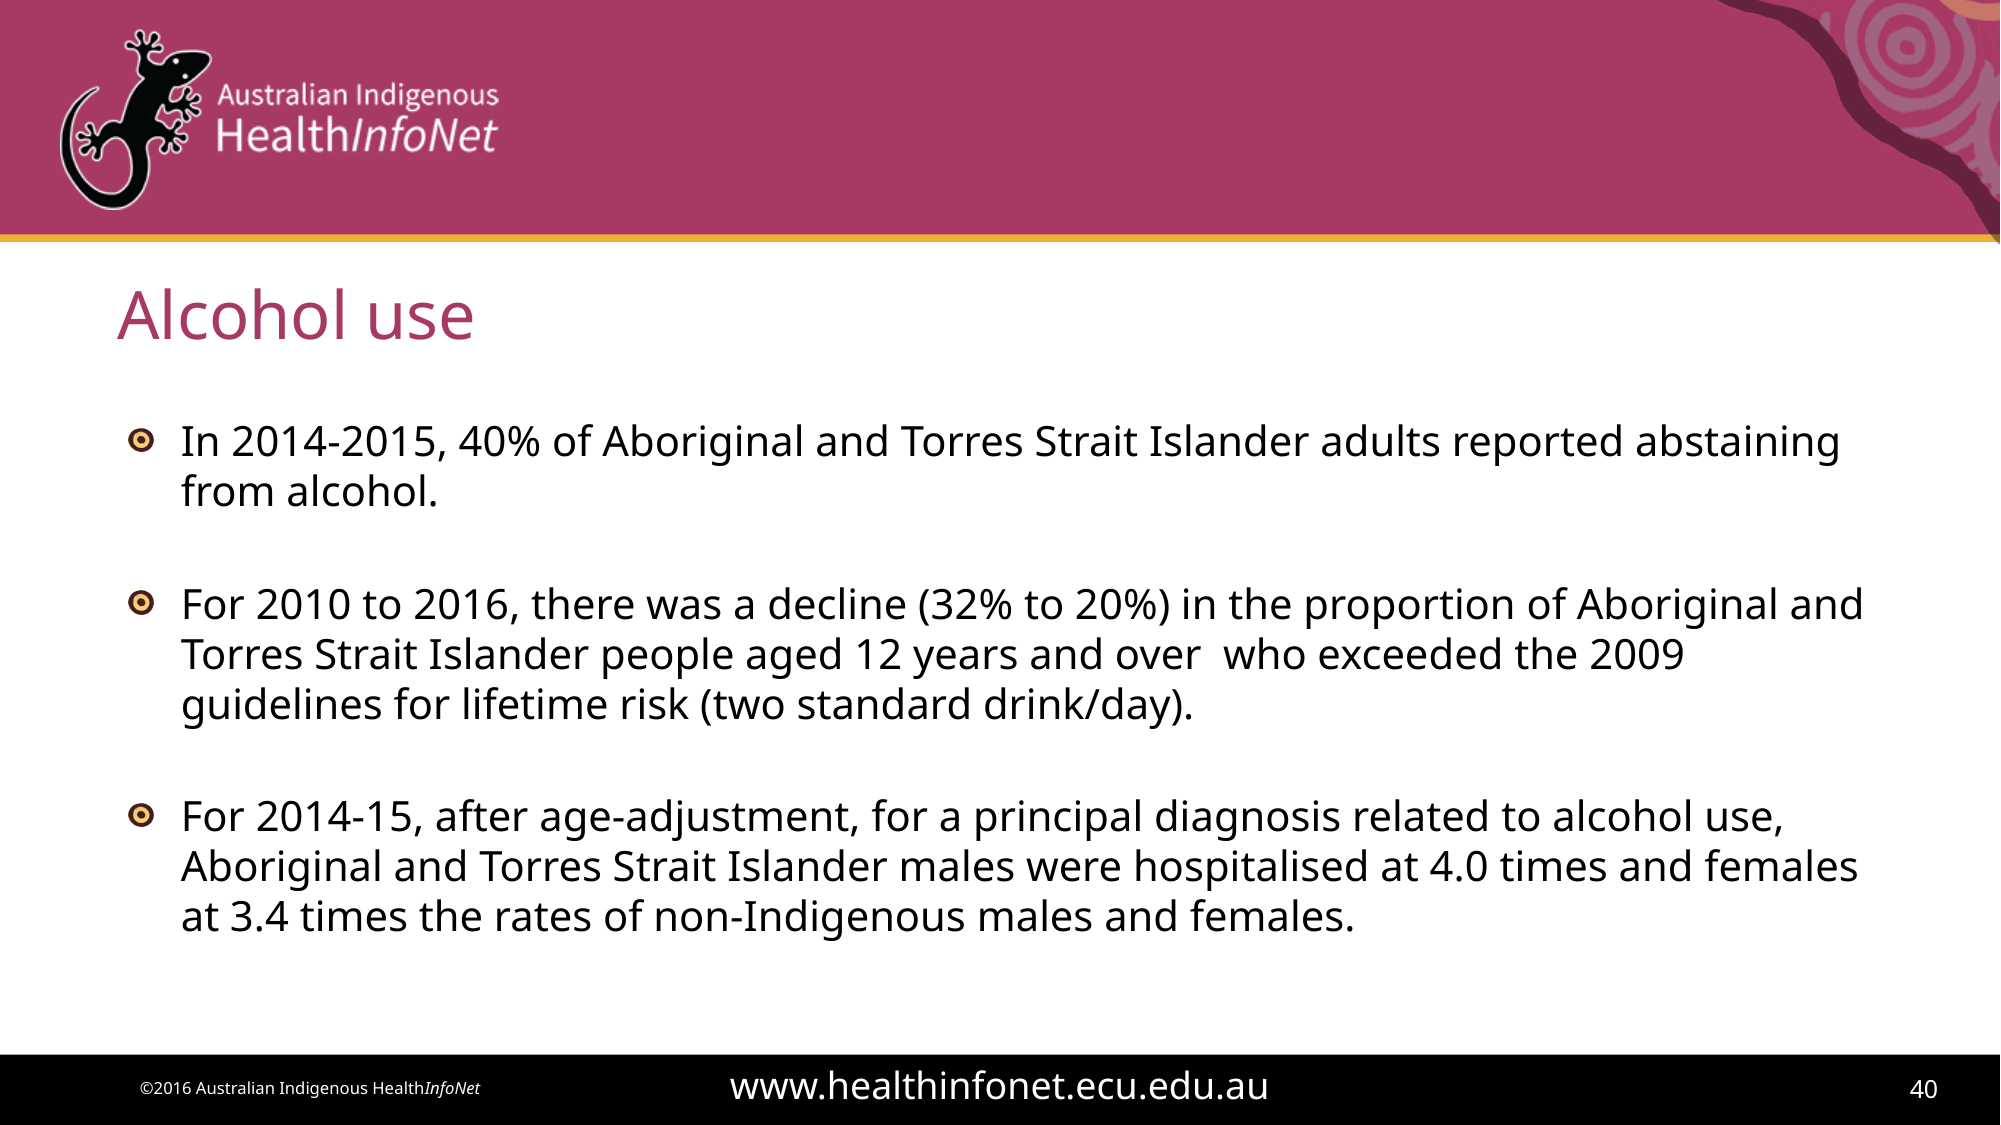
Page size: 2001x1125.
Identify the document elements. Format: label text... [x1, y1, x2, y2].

list In 2014-2015, 40% of Aboriginal and Torres Strait Islander adults reported abstaining from alcohol. For 2010 to 2016, there was a decline (32% to 20%) in the proportion of Aboriginal and Torres Strait Islander people aged 12 years and over who exceeded the 2009 guidelines for lifetime risk (two standard drink/day). For 2014-15, after age-adjustment, for a principal diagnosis related to alcohol use, Aboriginal and Torres Strait Islander males were hospitalised at 4.0 times and females at 3.4 times the rates of non-Indigenous males and females. [99, 399, 1901, 1051]
picture [128, 590, 154, 615]
picture [128, 428, 154, 452]
picture [1673, 0, 2000, 279]
picture [128, 803, 154, 827]
title Alcohol use [102, 249, 1900, 375]
picture [60, 29, 499, 210]
